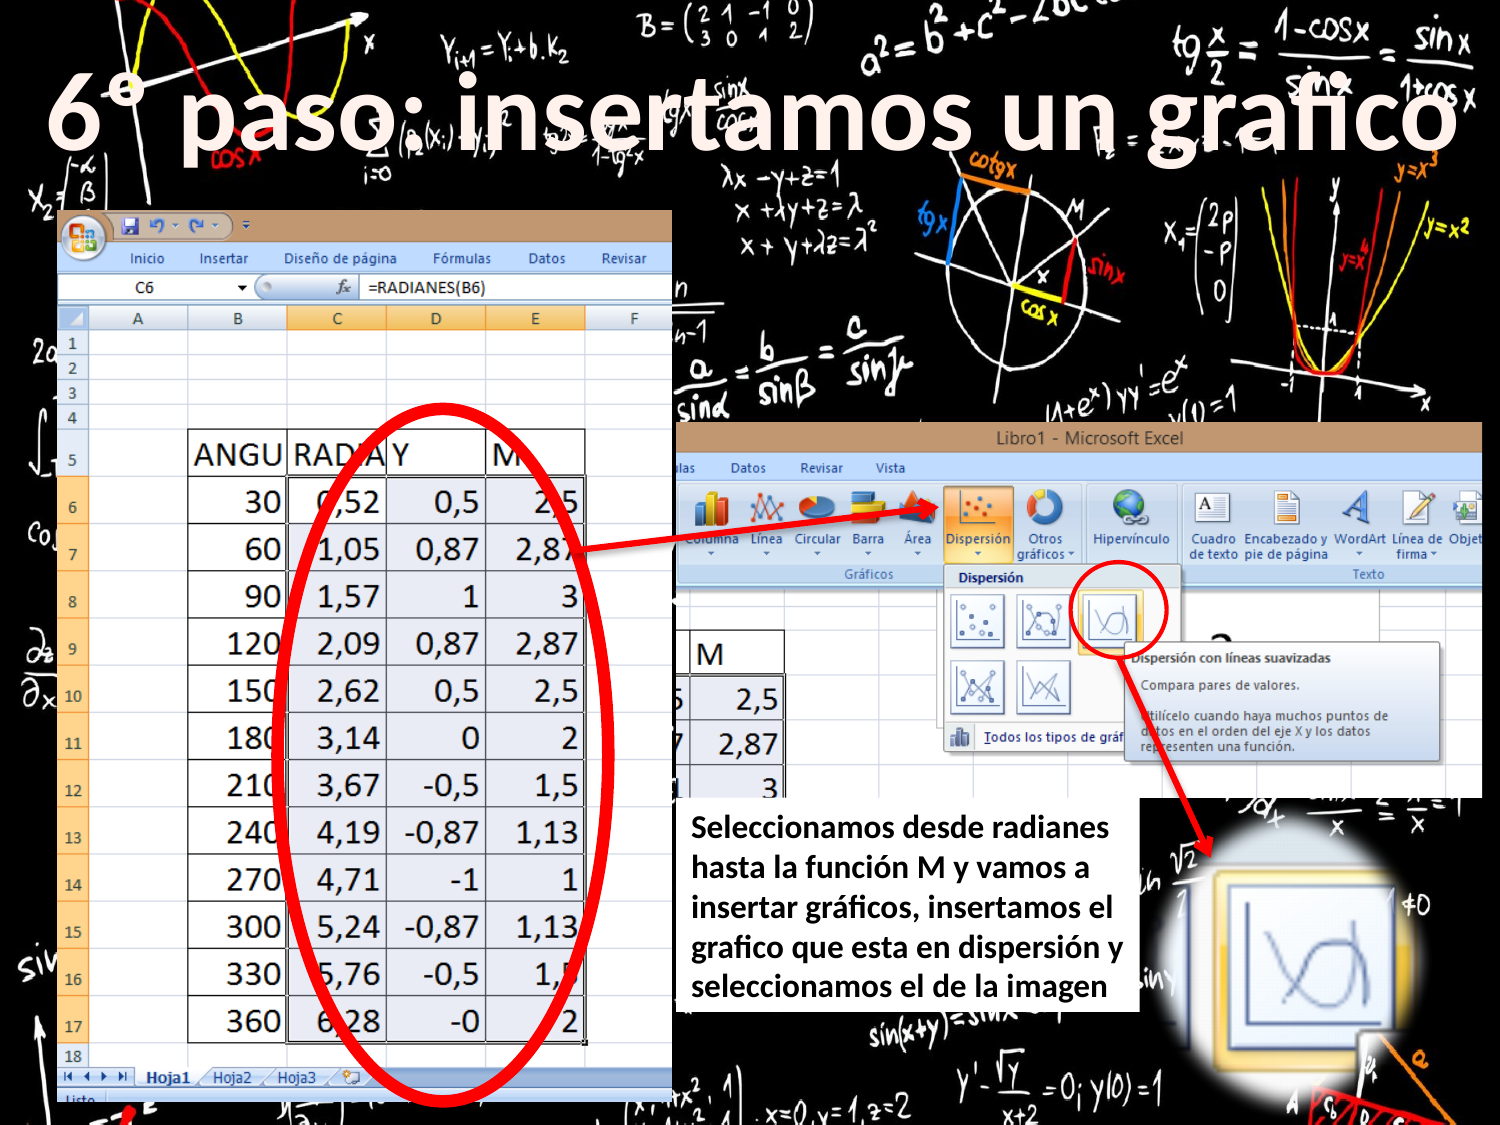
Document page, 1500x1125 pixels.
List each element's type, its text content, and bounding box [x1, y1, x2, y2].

text_box 6º paso: insertamos un grafico [30, 30, 1477, 181]
picture [0, 0, 1500, 1125]
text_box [1118, 657, 1211, 858]
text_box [572, 506, 940, 551]
text_box Seleccionamos desde radianes hasta la función M y vamos a insertar gráficos, insertamos el grafico que esta en dispersión y seleccionamos el de la imagen [676, 806, 1134, 1012]
